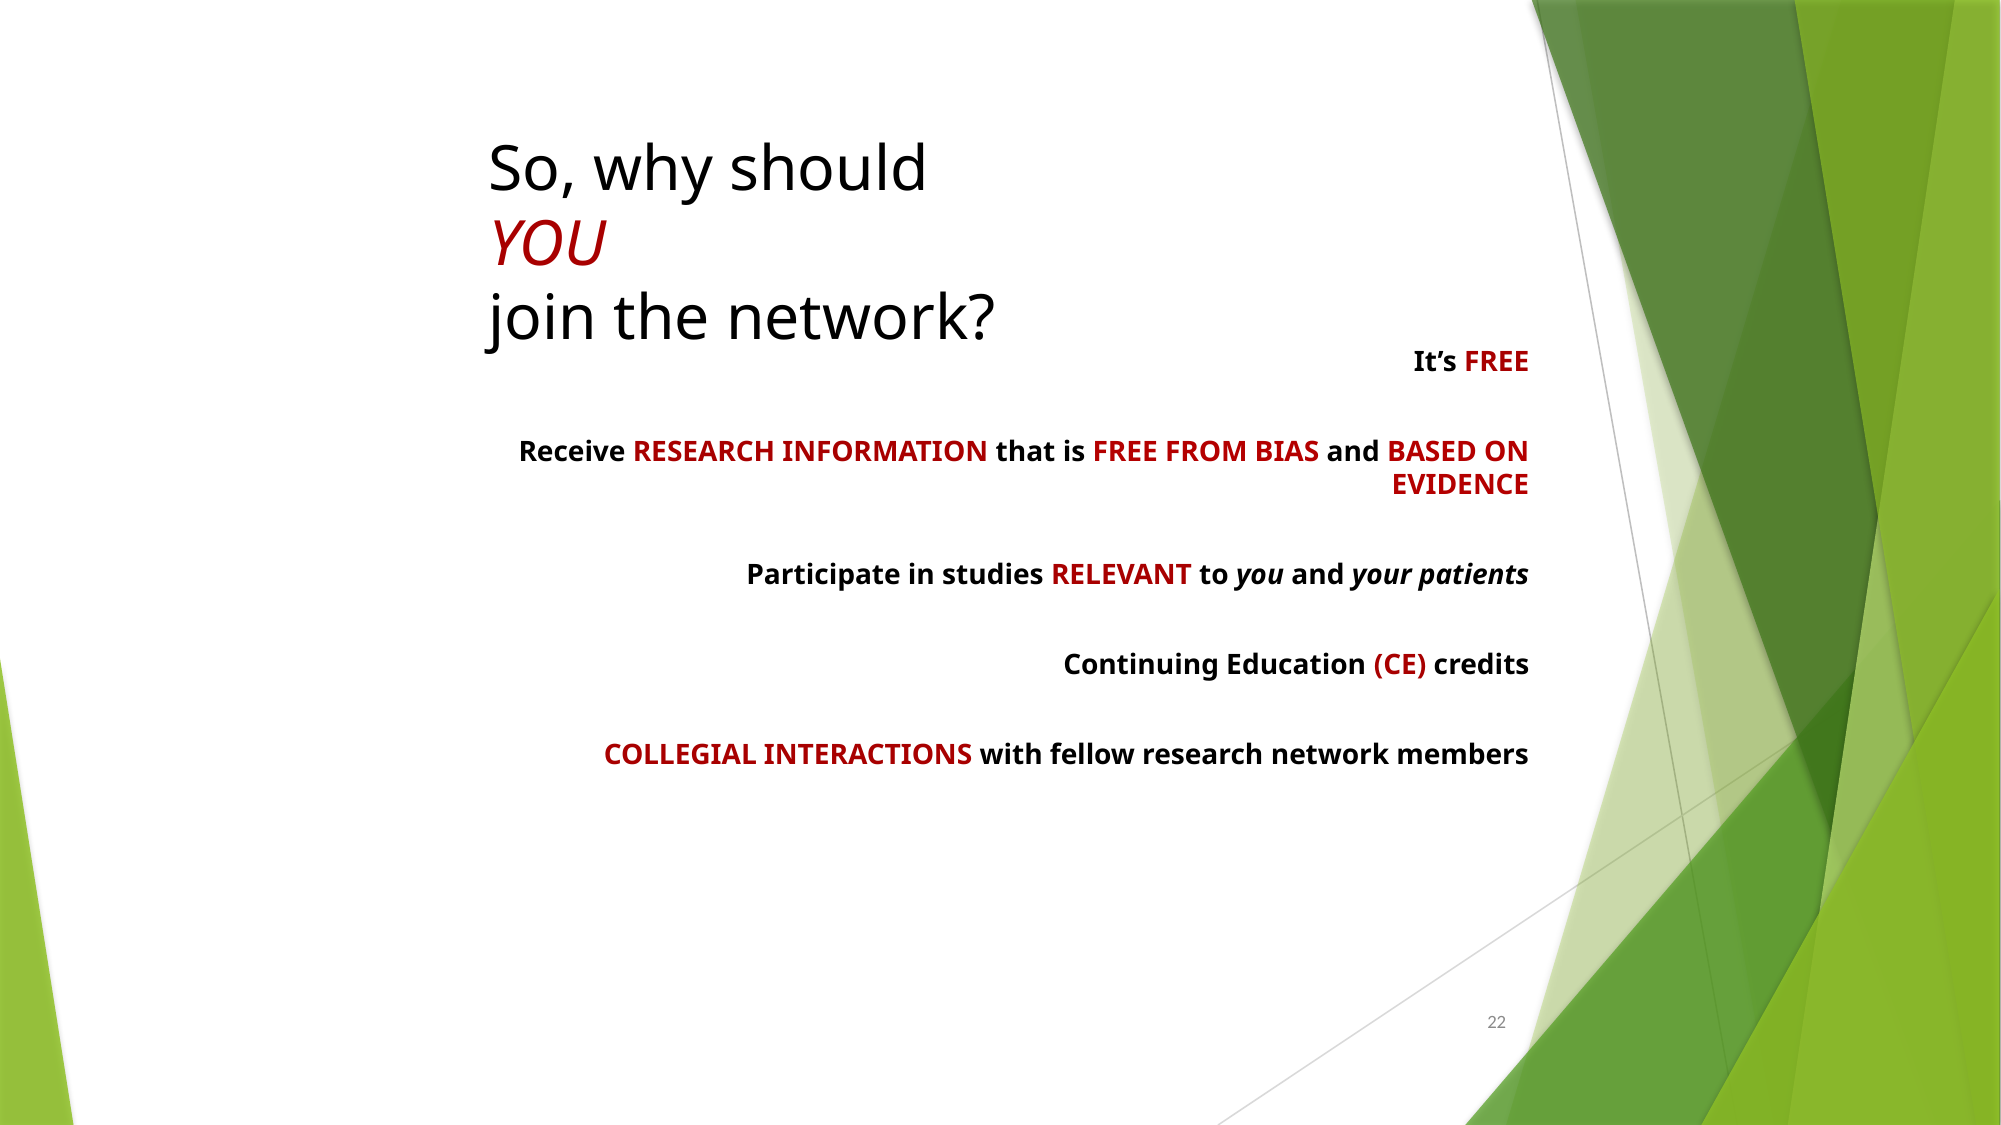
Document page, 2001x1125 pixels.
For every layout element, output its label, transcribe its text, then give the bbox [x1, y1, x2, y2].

text_box It’s FREE Receive RESEARCH INFORMATION that is FREE FROM BIAS and BASED ON EVIDENCE Participate in studies RELEVANT to you and your patients Continuing Education (CE) credits COLLEGIAL INTERACTIONS with fellow research network members [437, 234, 1545, 951]
slide_number 22 [1409, 991, 1522, 1051]
text_box So, why should YOU join the network? [473, 120, 1157, 360]
